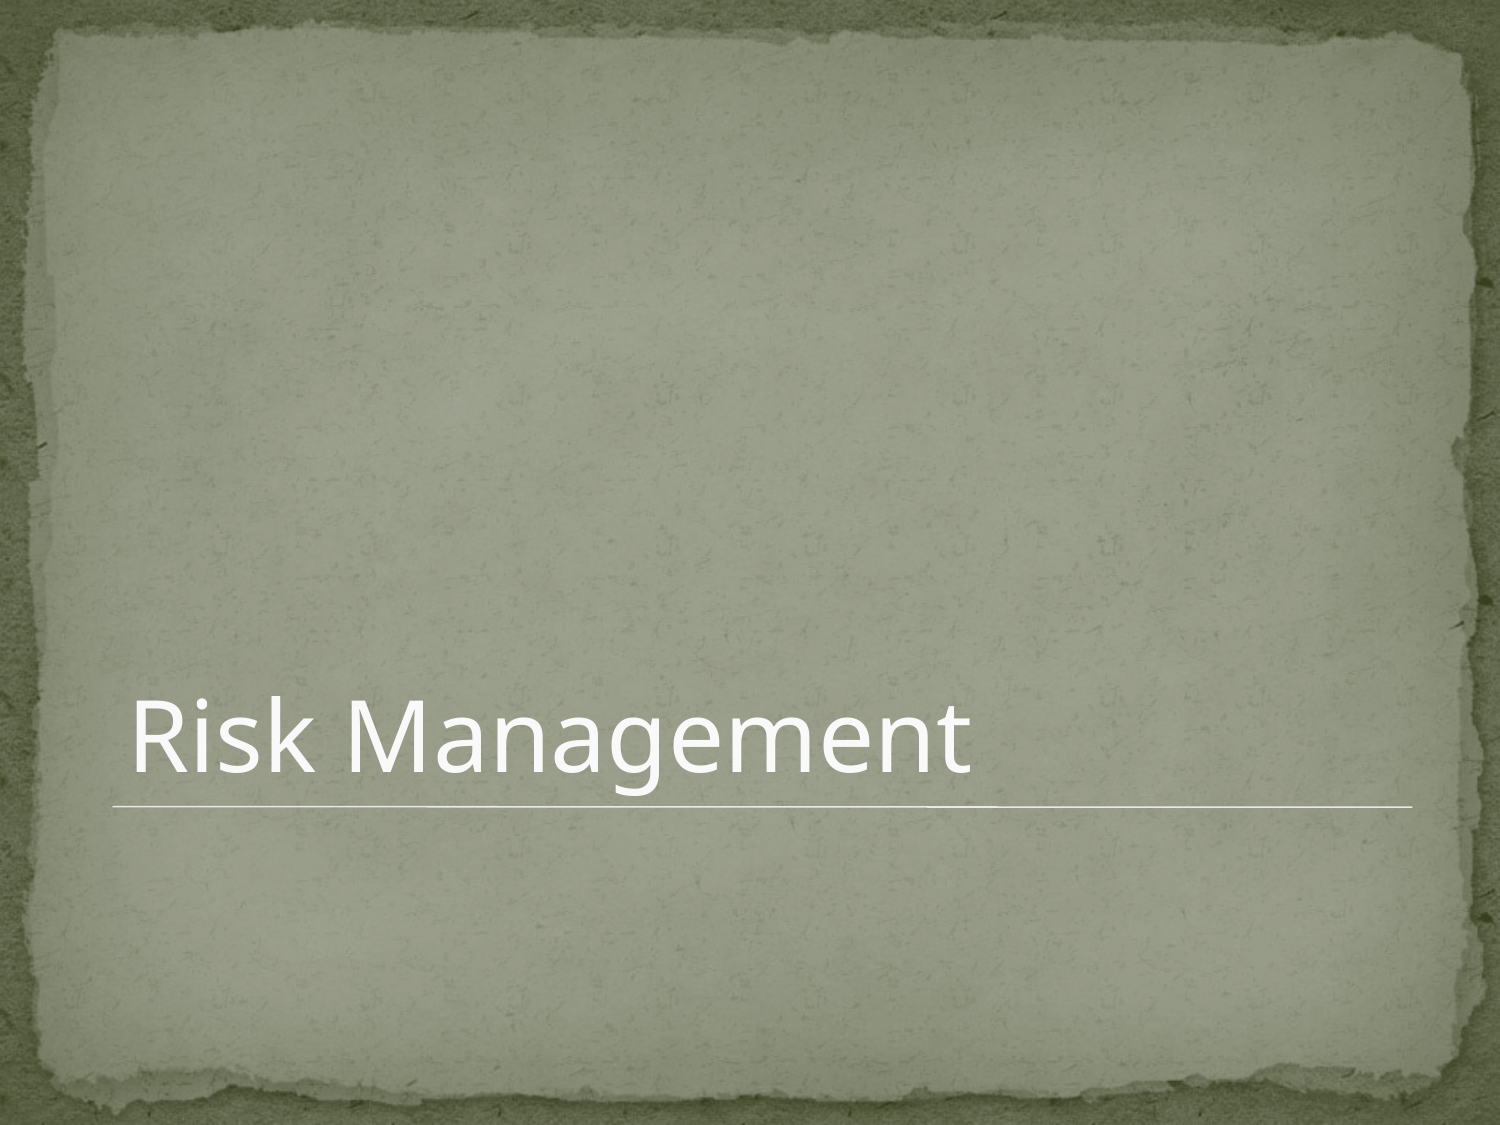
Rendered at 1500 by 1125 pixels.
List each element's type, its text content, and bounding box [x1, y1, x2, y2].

title Risk Management [112, 575, 1413, 800]
picture [0, 0, 1500, 1125]
